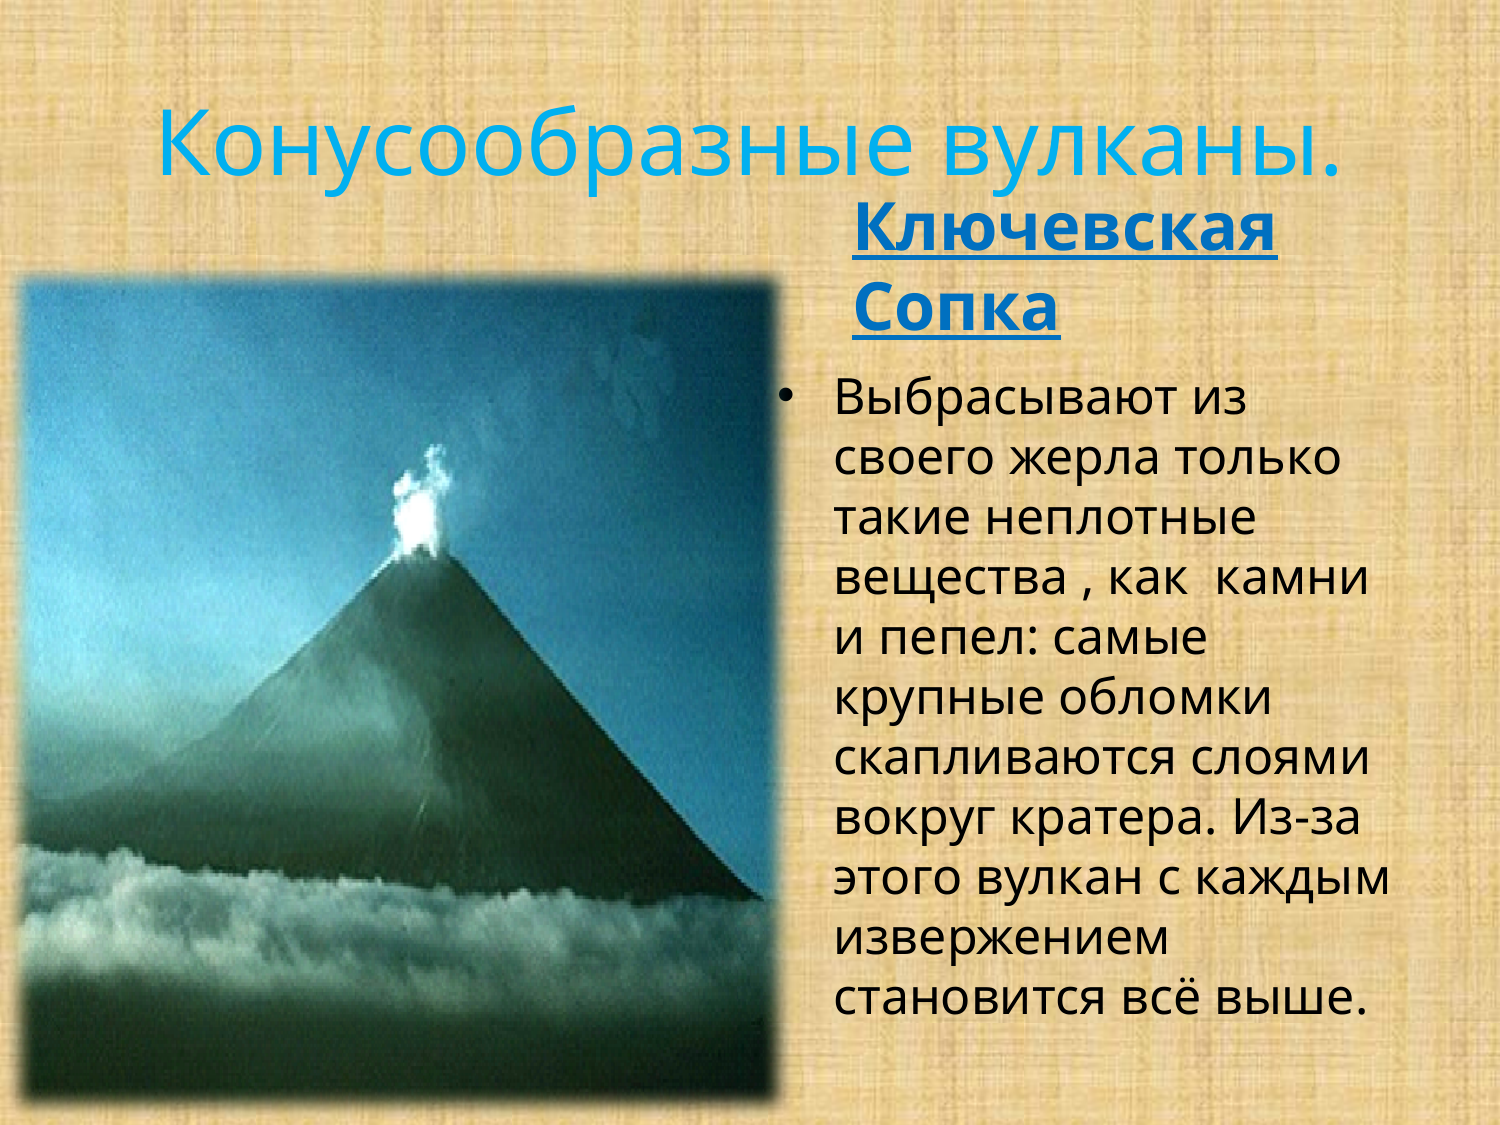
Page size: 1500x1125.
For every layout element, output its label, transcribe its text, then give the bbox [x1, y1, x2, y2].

list Ключевская Сопка [836, 246, 1500, 351]
picture [0, 0, 1500, 1125]
list Выбрасывают из своего жерла только такие неплотные вещества , как камни и пепел: самые крупные обломки скапливаются слоями вокруг кратера. Из-за этого вулкан с каждым извержением становится всё выше. [841, 356, 1425, 1005]
title Конусообразные вулканы. [75, 45, 1425, 233]
